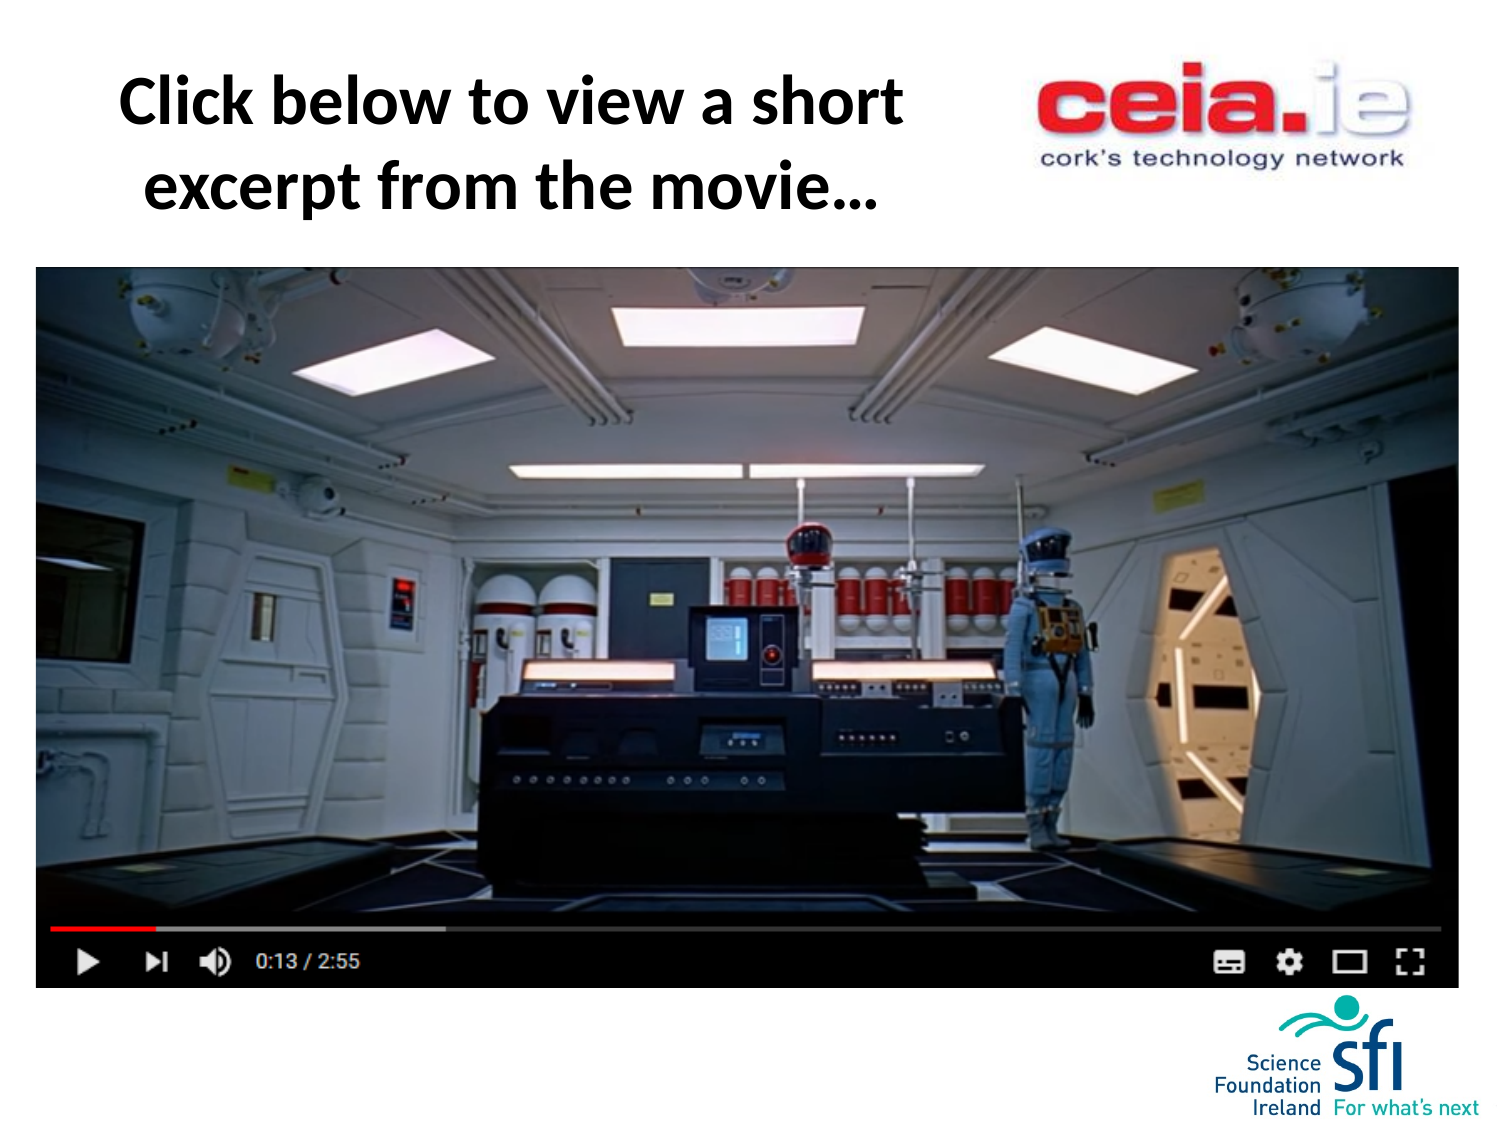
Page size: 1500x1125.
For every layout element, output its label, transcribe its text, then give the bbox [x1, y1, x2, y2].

picture [1021, 30, 1485, 195]
picture [35, 266, 1497, 1125]
title Click below to view a short excerpt from the movie… [15, 45, 1010, 233]
